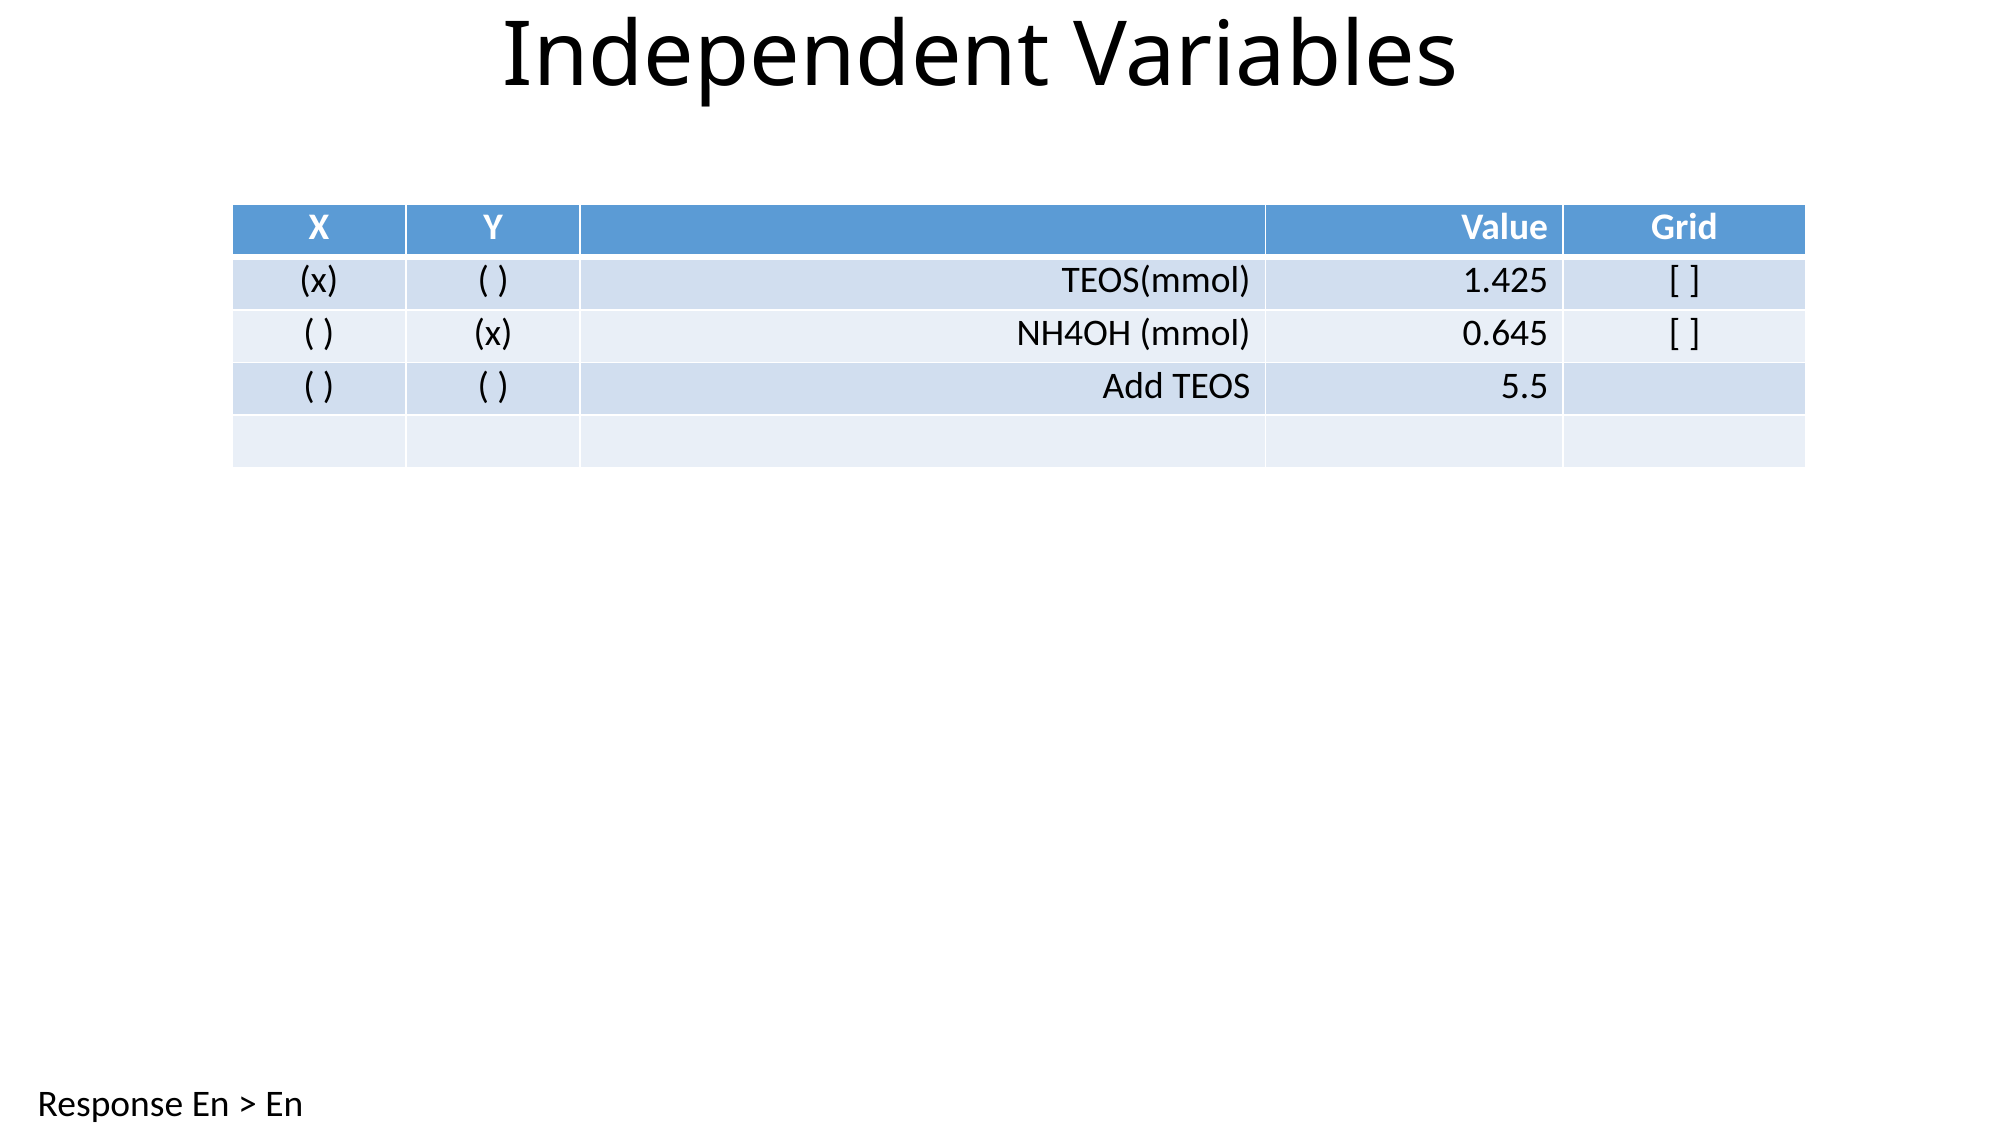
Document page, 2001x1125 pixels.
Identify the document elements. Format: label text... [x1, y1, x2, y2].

table_cell [ ] [1564, 260, 1805, 309]
table_cell TEOS(mmol) [581, 260, 1265, 309]
table_cell ( ) [233, 311, 405, 362]
table_cell [ ] [1564, 311, 1805, 362]
table_header Value [1266, 205, 1562, 254]
table_cell ( ) [407, 363, 579, 414]
table_cell [581, 416, 1265, 467]
table_cell Add TEOS [581, 363, 1265, 414]
table_header X [233, 205, 405, 254]
table_cell [233, 416, 405, 467]
table_cell [1564, 363, 1805, 414]
table_cell ( ) [407, 260, 579, 309]
text_box Response En > En [37, 1079, 304, 1125]
table_cell ( ) [233, 363, 405, 414]
table_cell (x) [233, 260, 405, 309]
table_cell 5.5 [1266, 363, 1562, 414]
table_header Y [407, 205, 579, 254]
table_header [581, 205, 1265, 254]
table_cell 0.645 [1266, 311, 1562, 362]
table_cell 1.425 [1266, 260, 1562, 309]
table_cell [1266, 416, 1562, 467]
table_cell [1564, 416, 1805, 467]
table_cell [407, 416, 579, 467]
title Independent Variables [0, 0, 1963, 113]
table_cell NH4OH (mmol) [581, 311, 1265, 362]
table_header Grid [1564, 205, 1805, 254]
table_cell (x) [407, 311, 579, 362]
